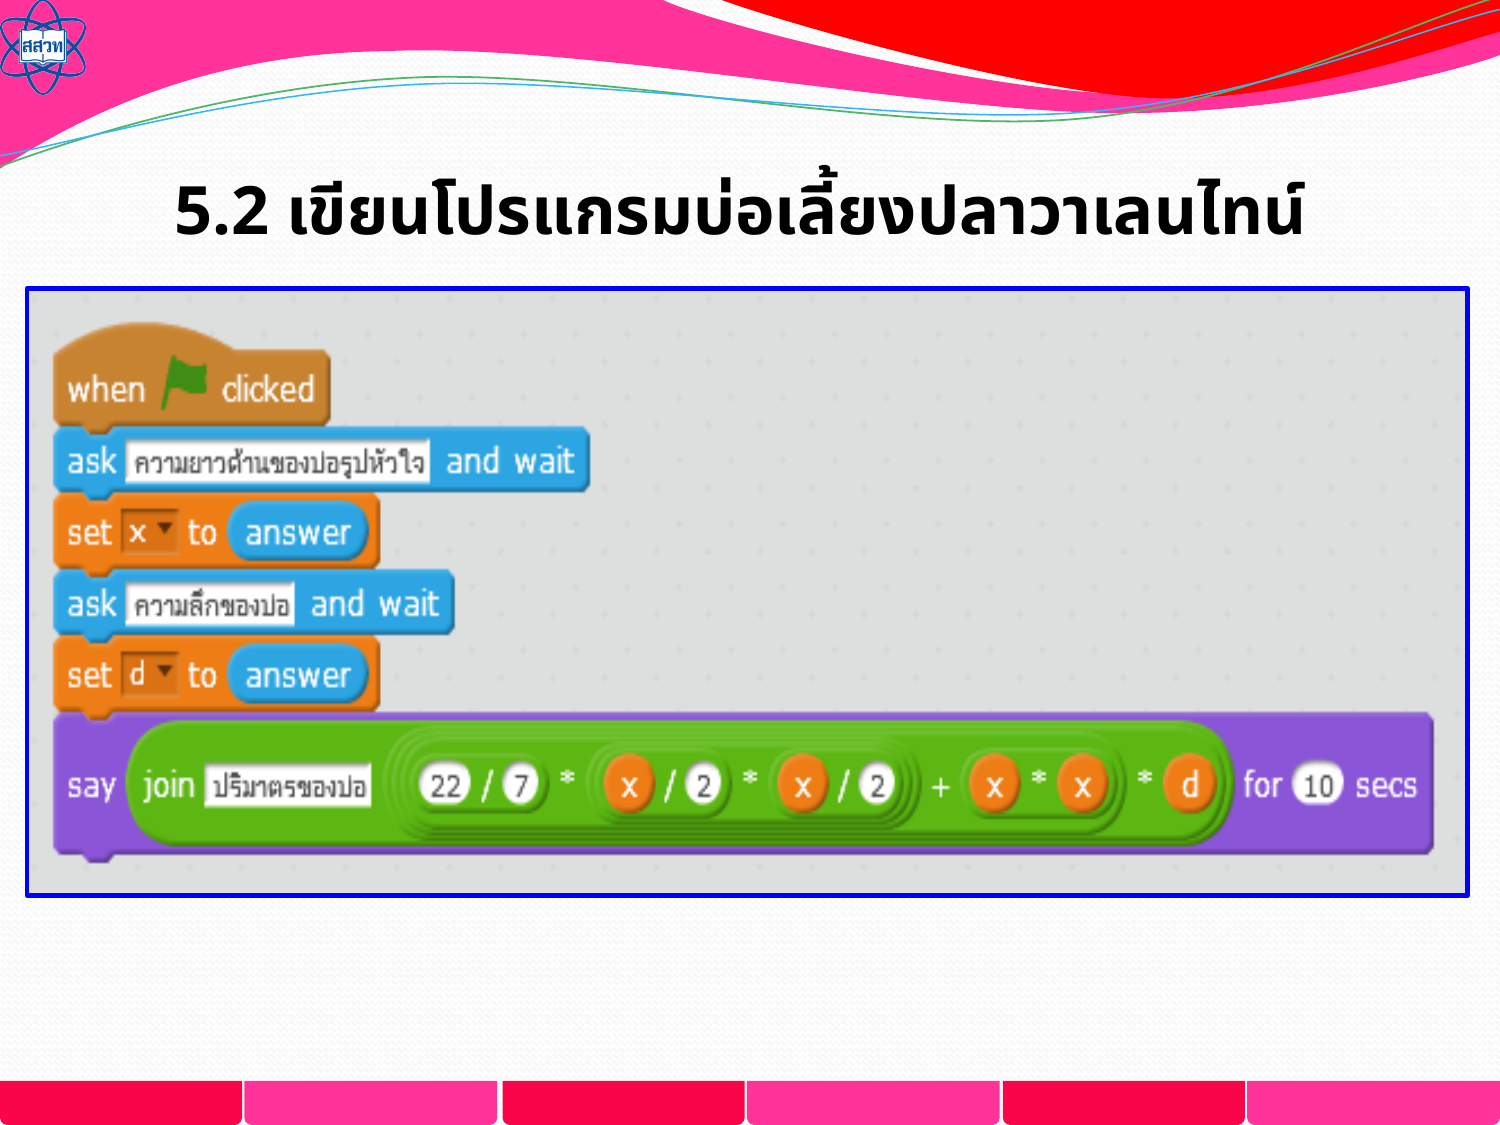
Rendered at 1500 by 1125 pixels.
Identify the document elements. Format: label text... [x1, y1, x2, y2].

picture [0, 0, 86, 95]
picture [29, 290, 1466, 894]
text_box 5.2 เขียนโปรแกรมบ่อเลี้ยงปลาวาเลนไทน์ [159, 160, 1400, 256]
